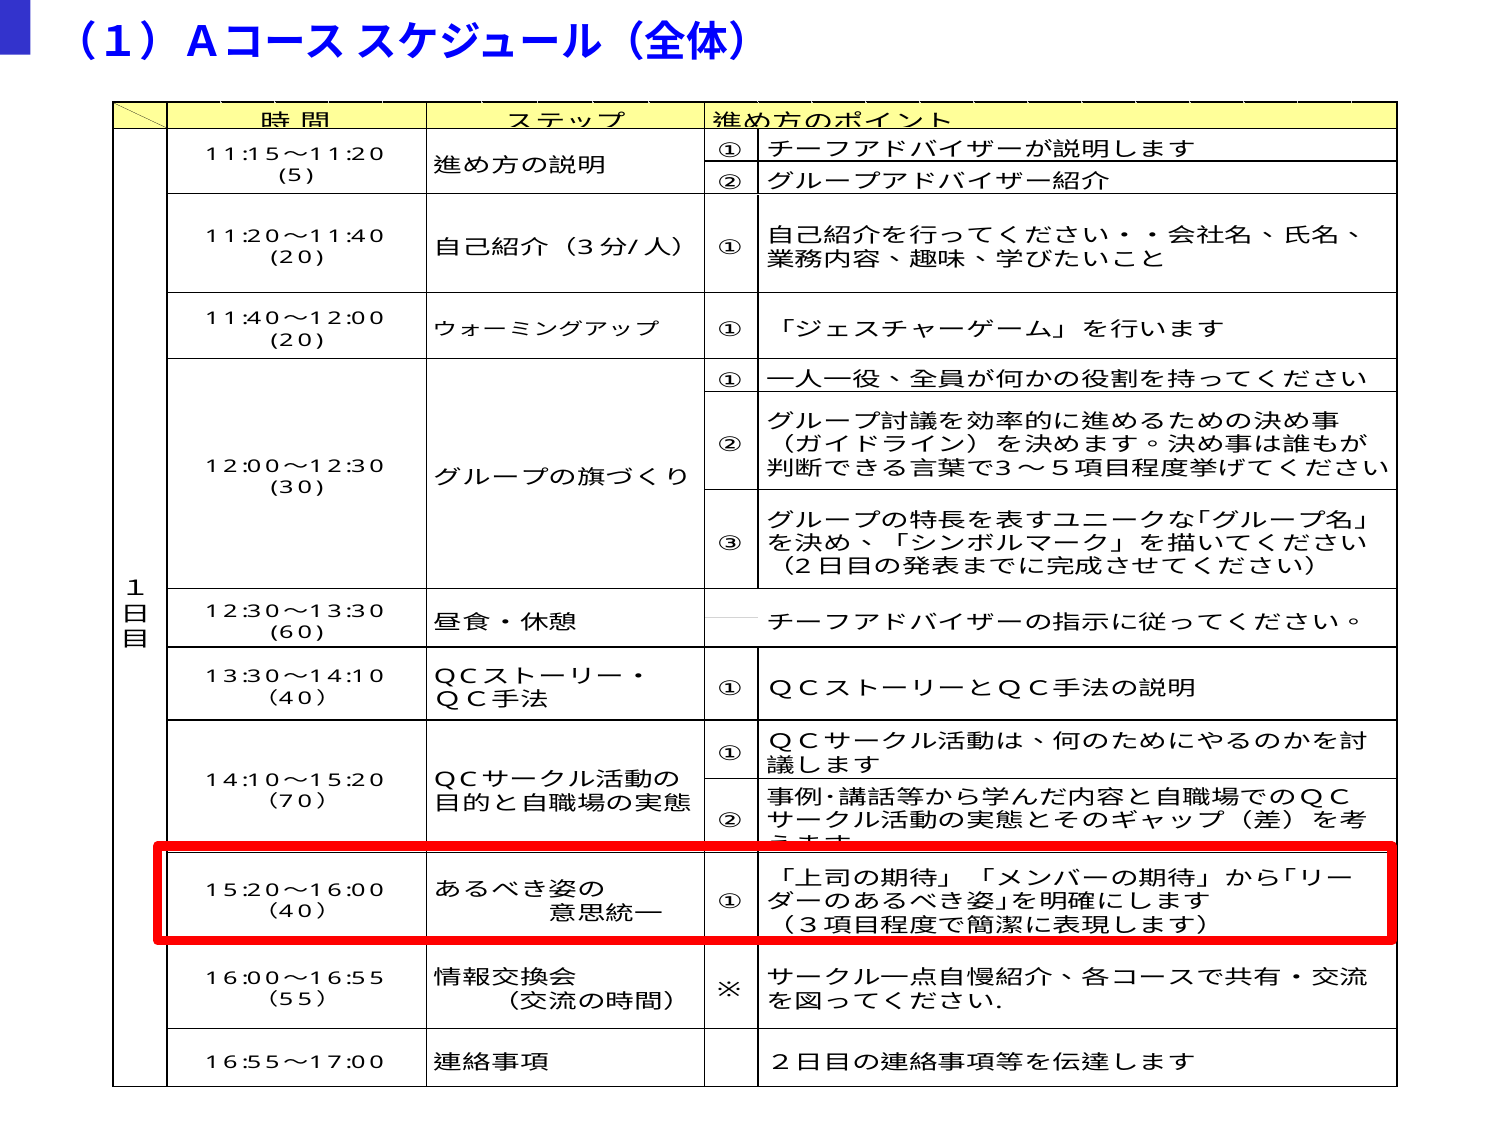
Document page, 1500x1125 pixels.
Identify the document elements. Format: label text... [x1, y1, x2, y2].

text_box （１）Ａコース スケジュール（全体） [41, 7, 1022, 73]
picture [111, 101, 1400, 1089]
text_box [0, 0, 31, 55]
